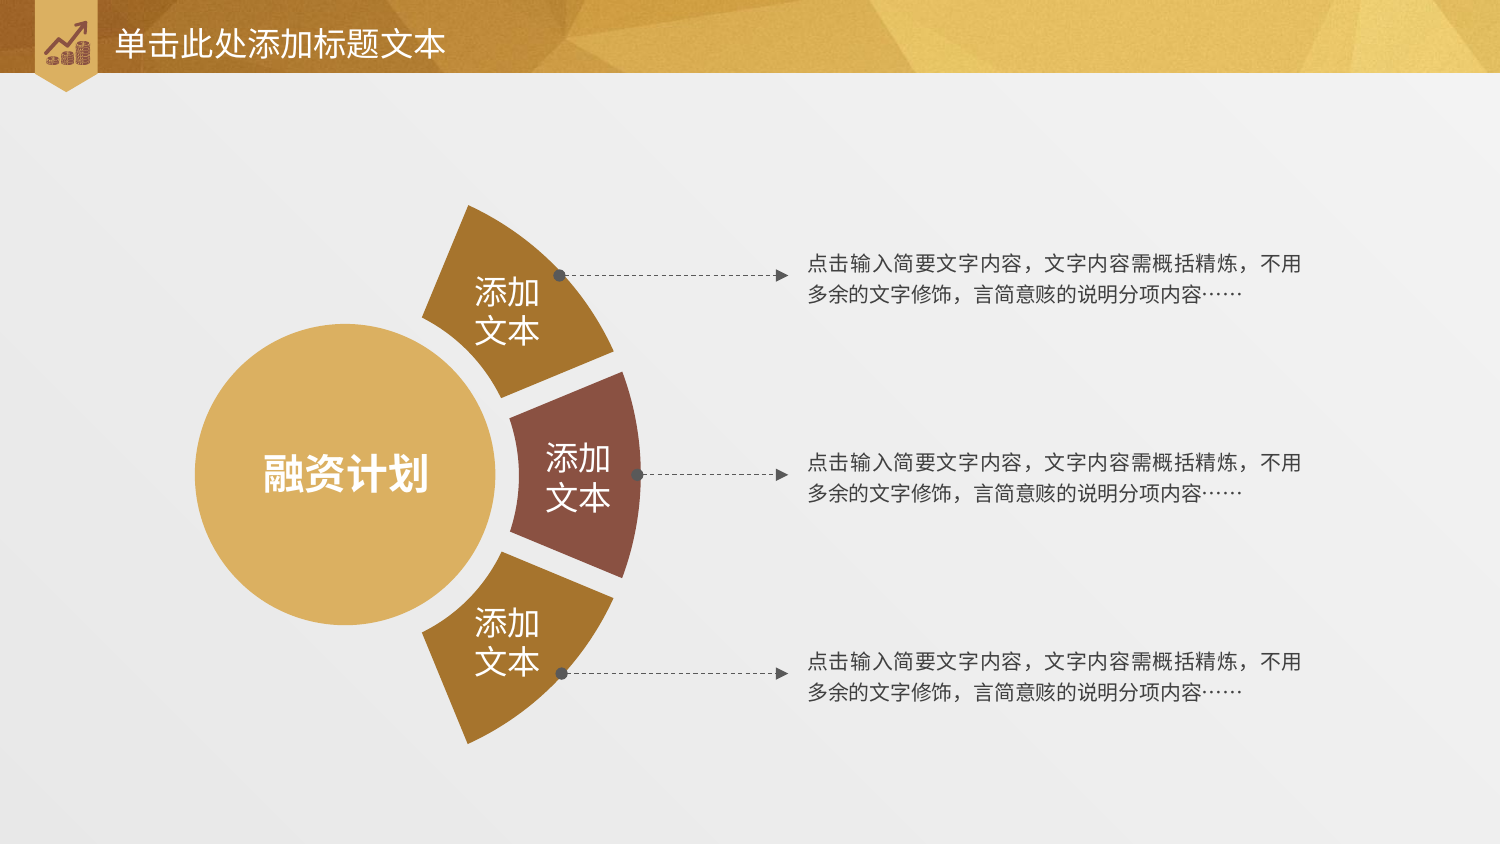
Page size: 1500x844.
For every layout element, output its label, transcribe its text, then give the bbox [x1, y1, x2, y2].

text_box 点击输入简要文字内容，文字内容需概括精炼，不用多余的文字修饰，言简意赅的说明分项内容…… [807, 243, 1303, 307]
text_box [194, 323, 496, 626]
text_box [421, 606, 558, 745]
text_box 点击输入简要文字内容，文字内容需概括精炼，不用多余的文字修饰，言简意赅的说明分项内容…… [807, 443, 1303, 506]
text_box [61, 40, 91, 66]
text_box 添加文本 [460, 601, 556, 682]
text_box [421, 205, 559, 344]
text_box [509, 371, 641, 579]
text_box [467, 281, 614, 399]
text_box [466, 551, 614, 670]
text_box 点击输入简要文字内容，文字内容需概括精炼，不用多余的文字修饰，言简意赅的说明分项内容…… [807, 641, 1303, 705]
text_box 添加文本 [530, 437, 627, 517]
text_box [46, 56, 60, 66]
picture [0, 0, 34, 73]
title 单击此处添加标题文本 [99, 20, 550, 66]
picture [98, 0, 1500, 73]
text_box [44, 20, 88, 55]
text_box 添加文本 [460, 270, 556, 351]
text_box 融资计划 [248, 440, 445, 506]
